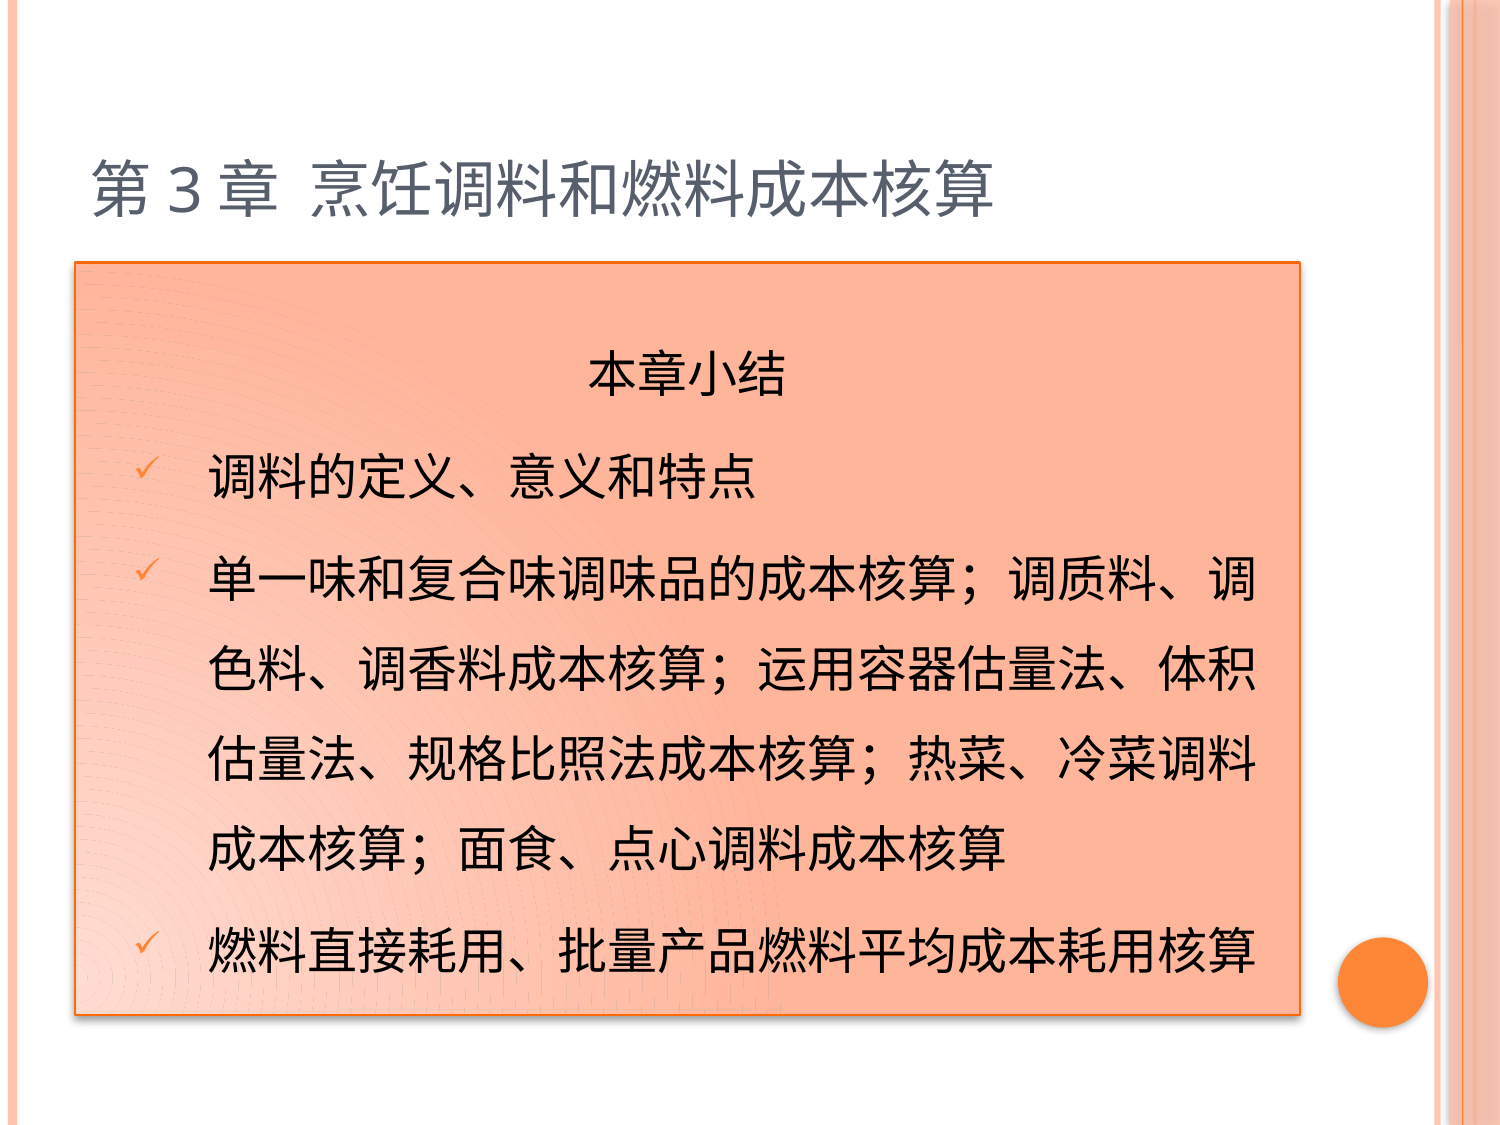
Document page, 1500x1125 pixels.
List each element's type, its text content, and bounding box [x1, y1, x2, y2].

list 本章小结 调料的定义、意义和特点 单一味和复合味调味品的成本核算；调质料、调色料、调香料成本核算；运用容器估量法、体积估量法、规格比照法成本核算；热菜、冷菜调料成本核算；面食、点心调料成本核算 燃料直接耗用、批量产品燃料平均成本耗用核算 [74, 261, 1301, 1016]
title 第3章 烹饪调料和燃料成本核算 [75, 45, 1300, 233]
